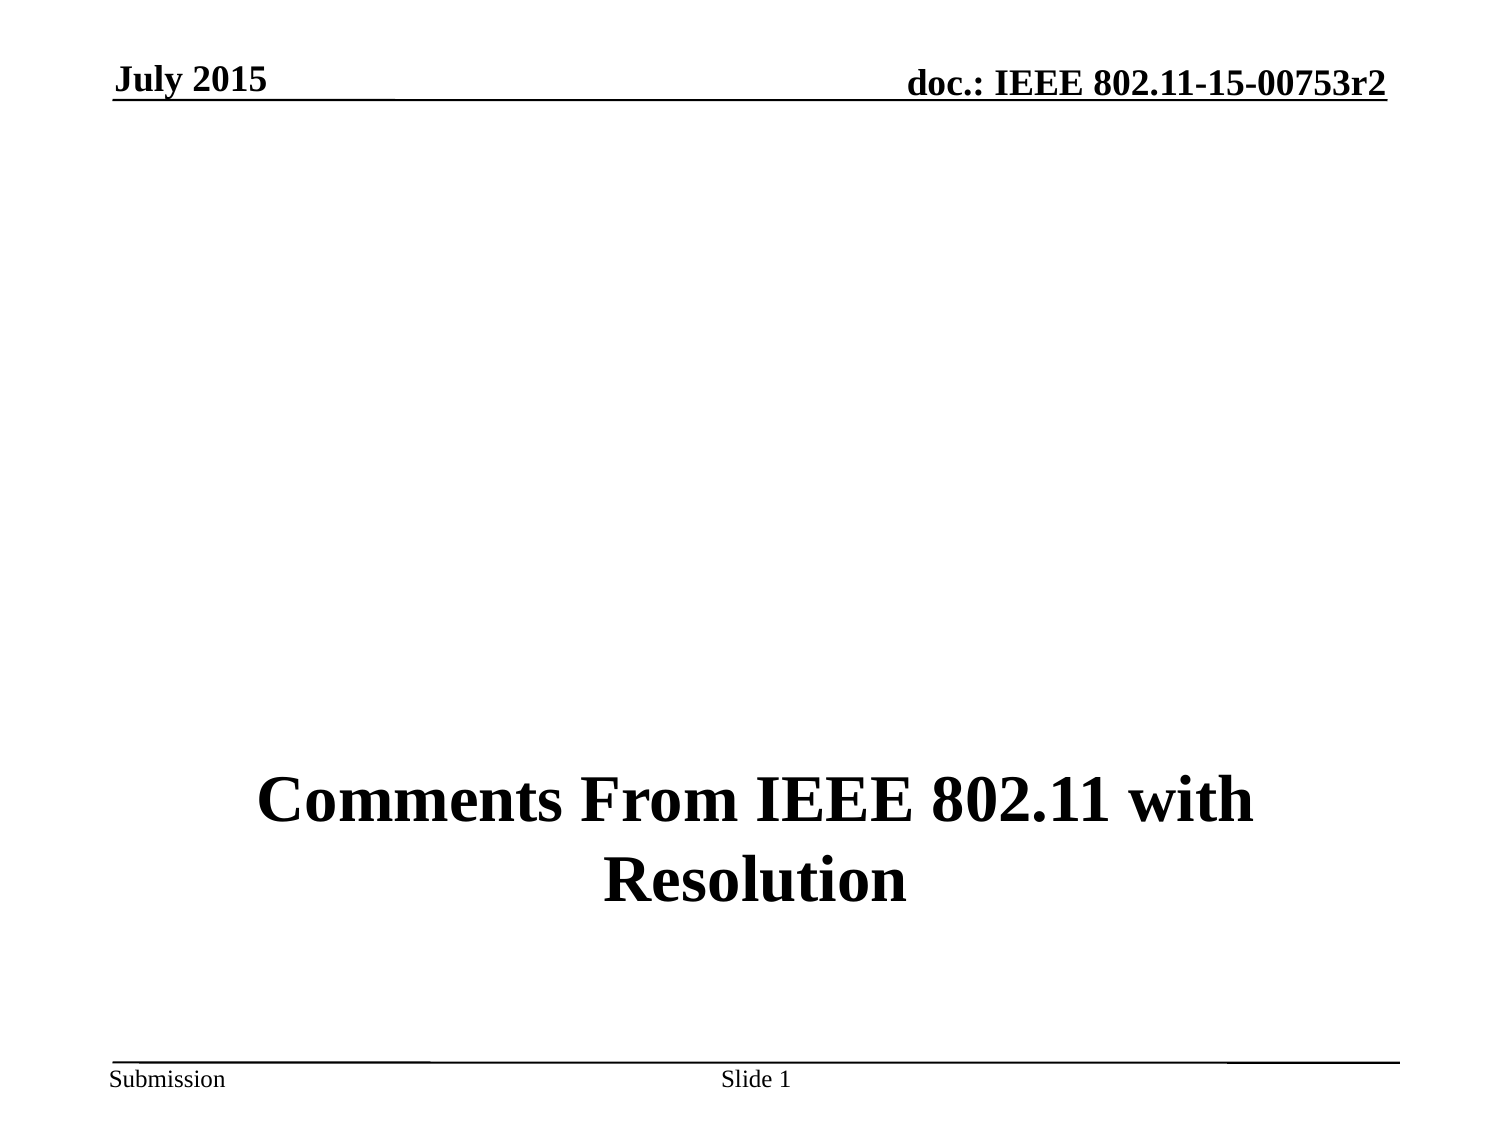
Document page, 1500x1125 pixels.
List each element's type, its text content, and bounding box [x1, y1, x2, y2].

title Comments From IEEE 802.11 with Resolution [118, 722, 1394, 947]
slide_number Slide 1 [712, 1061, 800, 1123]
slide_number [114, 54, 423, 100]
